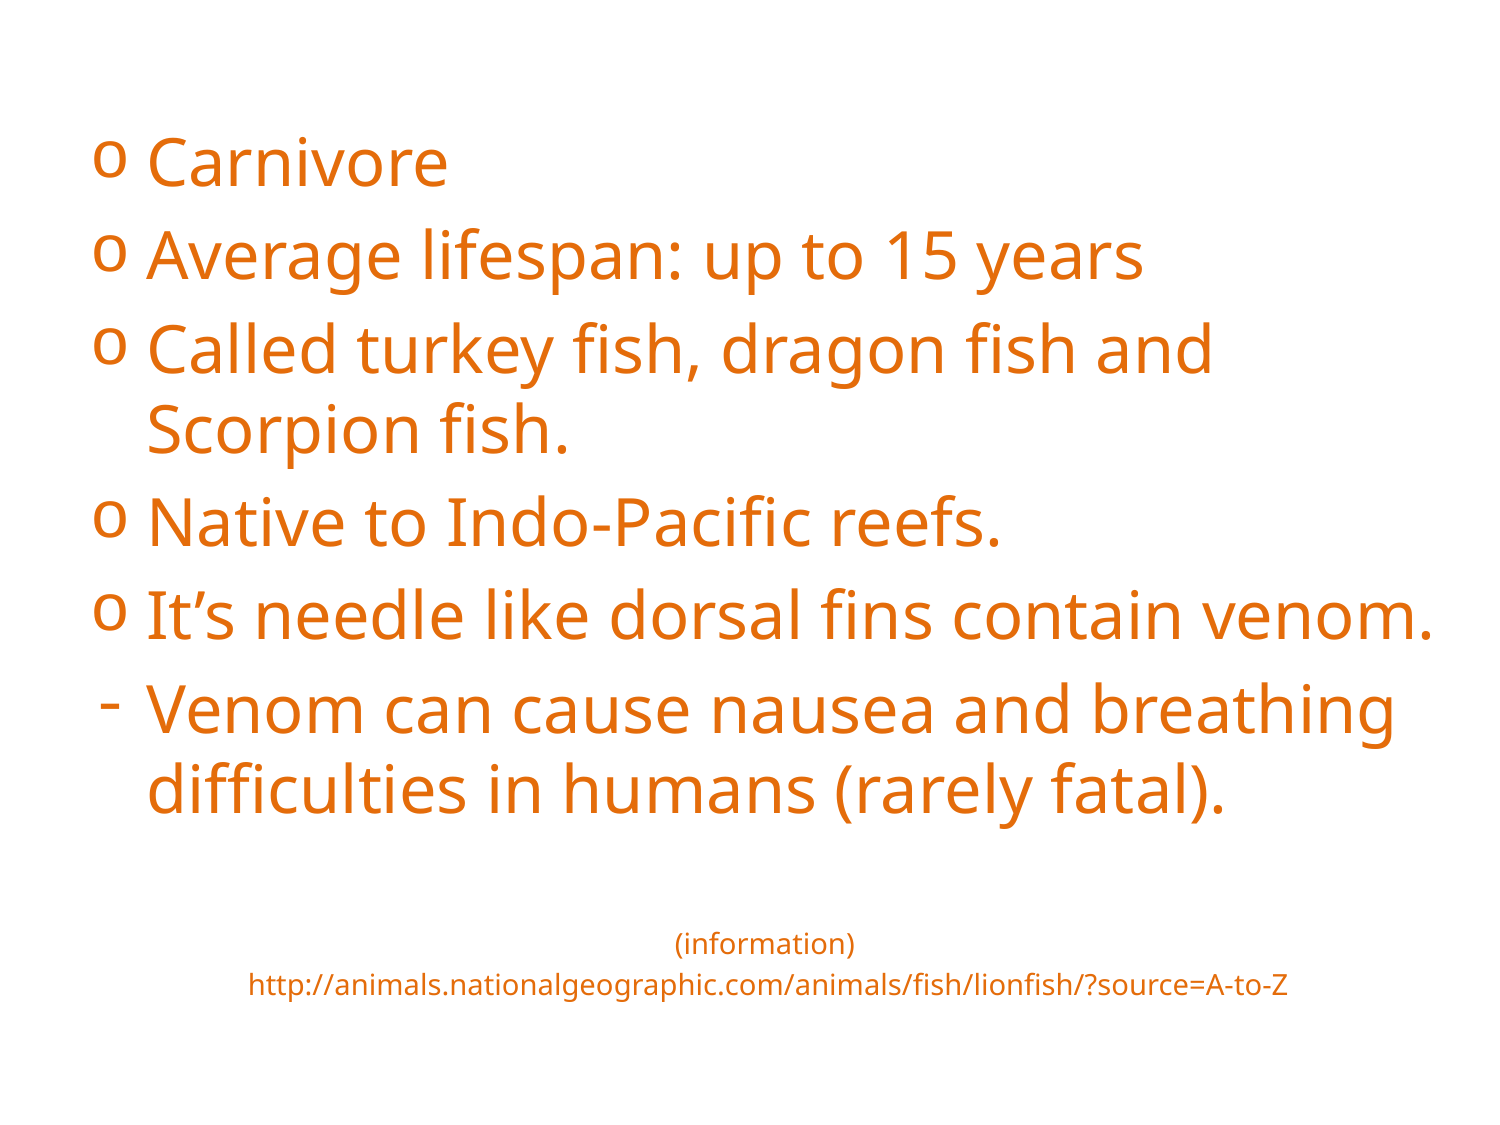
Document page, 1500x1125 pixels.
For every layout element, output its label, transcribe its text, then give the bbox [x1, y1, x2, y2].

list Carnivore Average lifespan: up to 15 years Called turkey fish, dragon fish and Scorpion fish. Native to Indo-Pacific reefs. It’s needle like dorsal fins contain venom. Venom can cause nausea and breathing difficulties in humans (rarely fatal). (information) http://animals.nationalgeographic.com/animals/fish/lionfish/?source=A-to-Z [75, 112, 1463, 1088]
